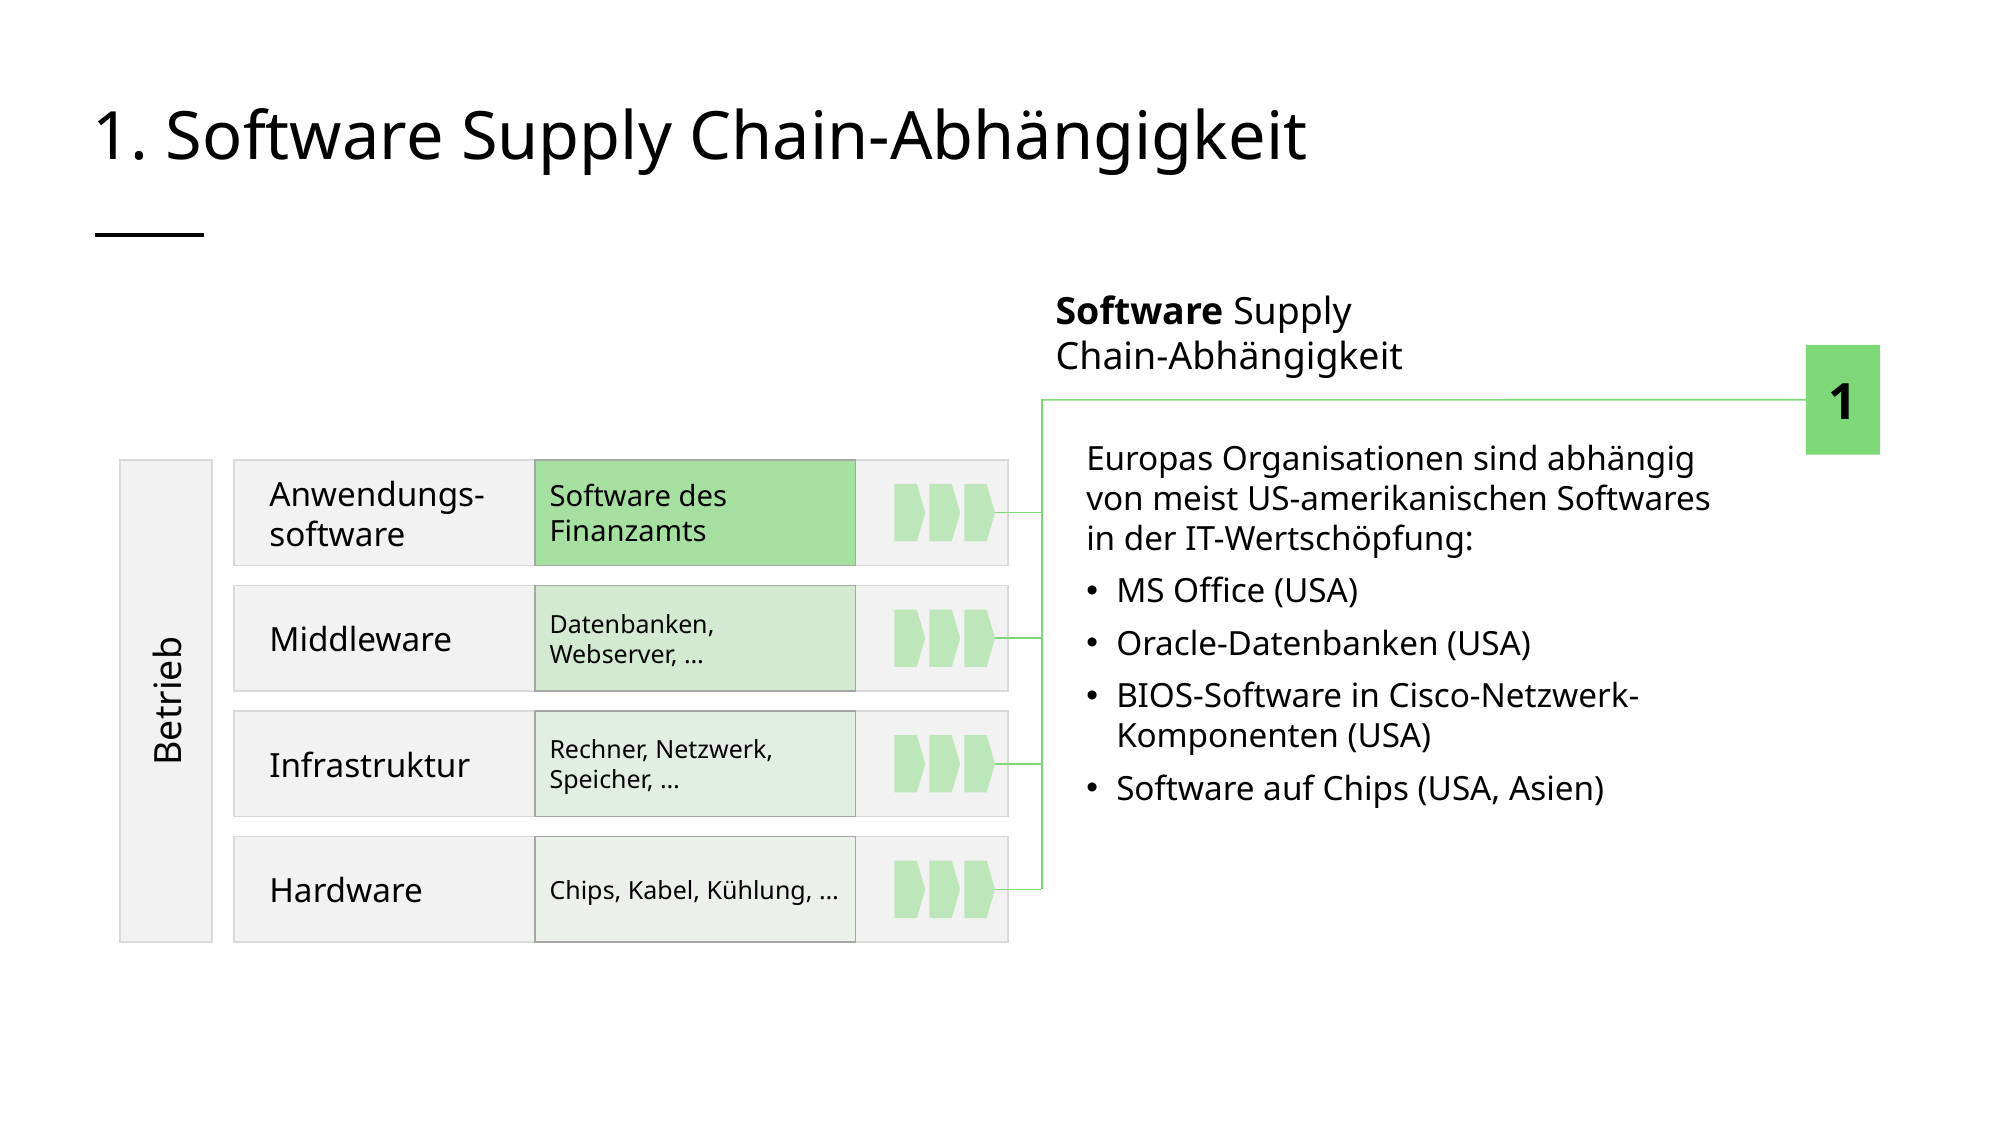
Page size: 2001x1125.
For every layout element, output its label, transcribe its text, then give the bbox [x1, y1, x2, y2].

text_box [119, 459, 1008, 943]
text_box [894, 735, 995, 793]
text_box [894, 483, 995, 542]
text_box Software Supply Chain-Abhängigkeit [1040, 279, 1436, 385]
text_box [894, 860, 995, 918]
title 1. Software Supply Chain-Abhängigkeit [77, 67, 1803, 197]
text_box Europas Organisationen sind abhängig von meist US-amerikanischen Softwares in der IT-Wertschöpfung: MS Office (USA) Oracle-Datenbanken (USA) BIOS-Software in Cisco-Netzwerk-Komponenten (USA) Software auf Chips (USA, Asien) [1071, 430, 1755, 867]
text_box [894, 609, 995, 667]
text_box 1 [1805, 344, 1881, 456]
